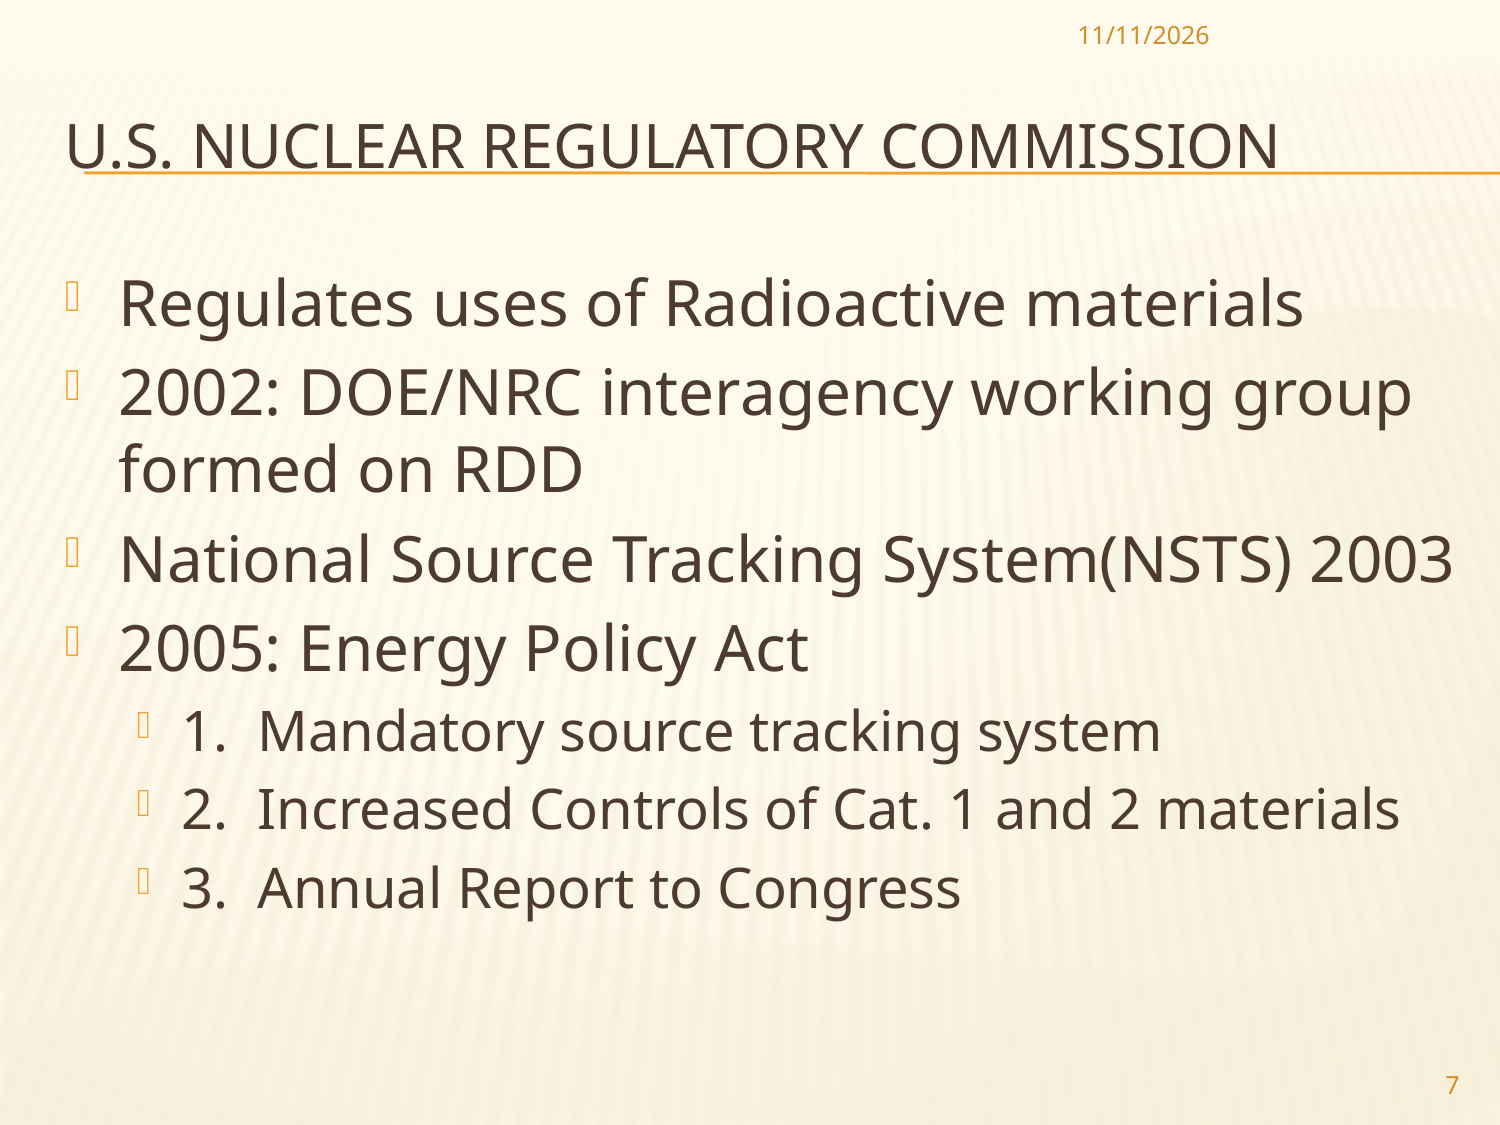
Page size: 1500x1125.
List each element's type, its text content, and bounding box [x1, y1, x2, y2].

title U.S. Nuclear Regulatory Commission [50, 75, 1475, 213]
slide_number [1062, 12, 1475, 60]
slide_number 7 [1350, 1061, 1475, 1103]
list Regulates uses of Radioactive materials 2002: DOE/NRC interagency working group formed on RDD National Source Tracking System(NSTS) 2003 2005: Energy Policy Act 1. Mandatory source tracking system 2. Increased Controls of Cat. 1 and 2 materials 3. Annual Report to Congress [50, 254, 1475, 998]
